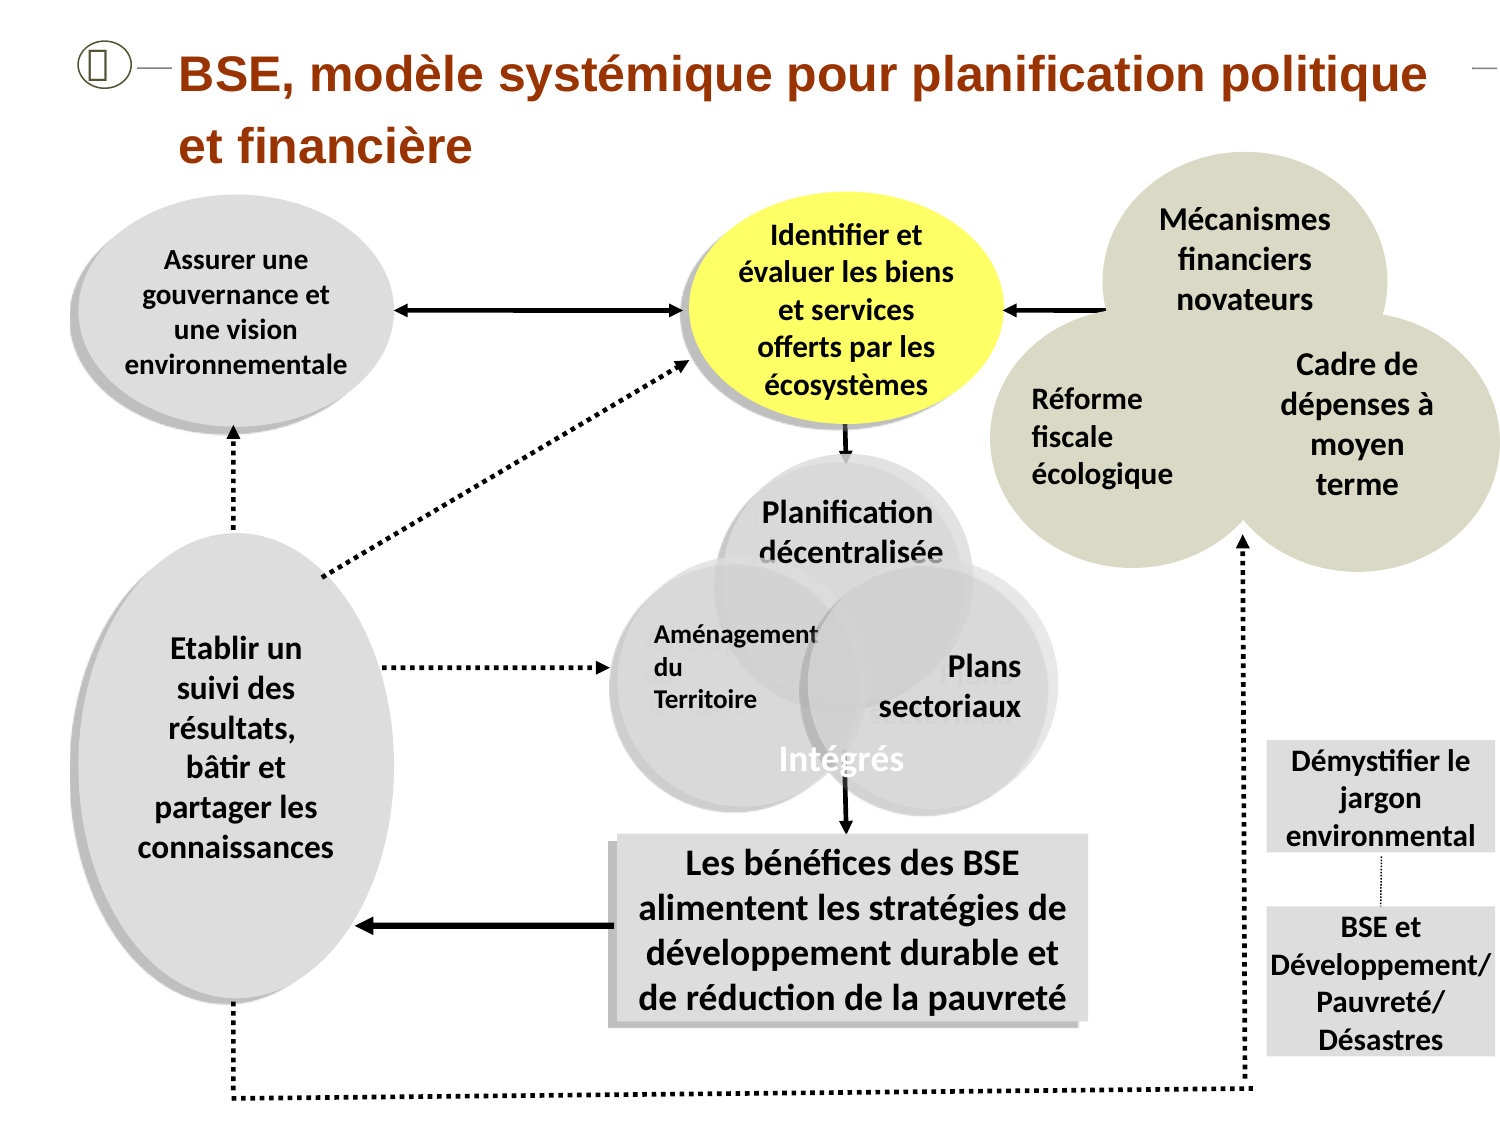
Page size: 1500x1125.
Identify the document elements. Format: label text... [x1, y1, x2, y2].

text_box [989, 151, 1500, 573]
text_box Démystifier le jargon environmental [1266, 740, 1496, 853]
text_box  [78, 31, 138, 103]
text_box Identifier et évaluer les biens et services offerts par les écosystèmes [689, 191, 984, 424]
text_box [227, 424, 240, 438]
text_box [595, 661, 610, 674]
text_box [354, 919, 615, 933]
text_box BSE et Développement/ Pauvreté/ Désastres [1266, 906, 1496, 1057]
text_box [617, 453, 1059, 810]
text_box Les bénéfices des BSE alimentent les stratégies de développement durable et de réduction de la pauvreté [617, 833, 1089, 1022]
text_box [839, 818, 853, 833]
text_box [393, 304, 684, 317]
text_box Etablir un suivi des résultats, bâtir et partager les connaissances [78, 533, 395, 999]
text_box Assurer une gouvernance et une vision environnementale [78, 194, 394, 427]
text_box [675, 360, 690, 372]
text_box BSE, modèle systémique pour planification politique et financière [172, 23, 1472, 105]
